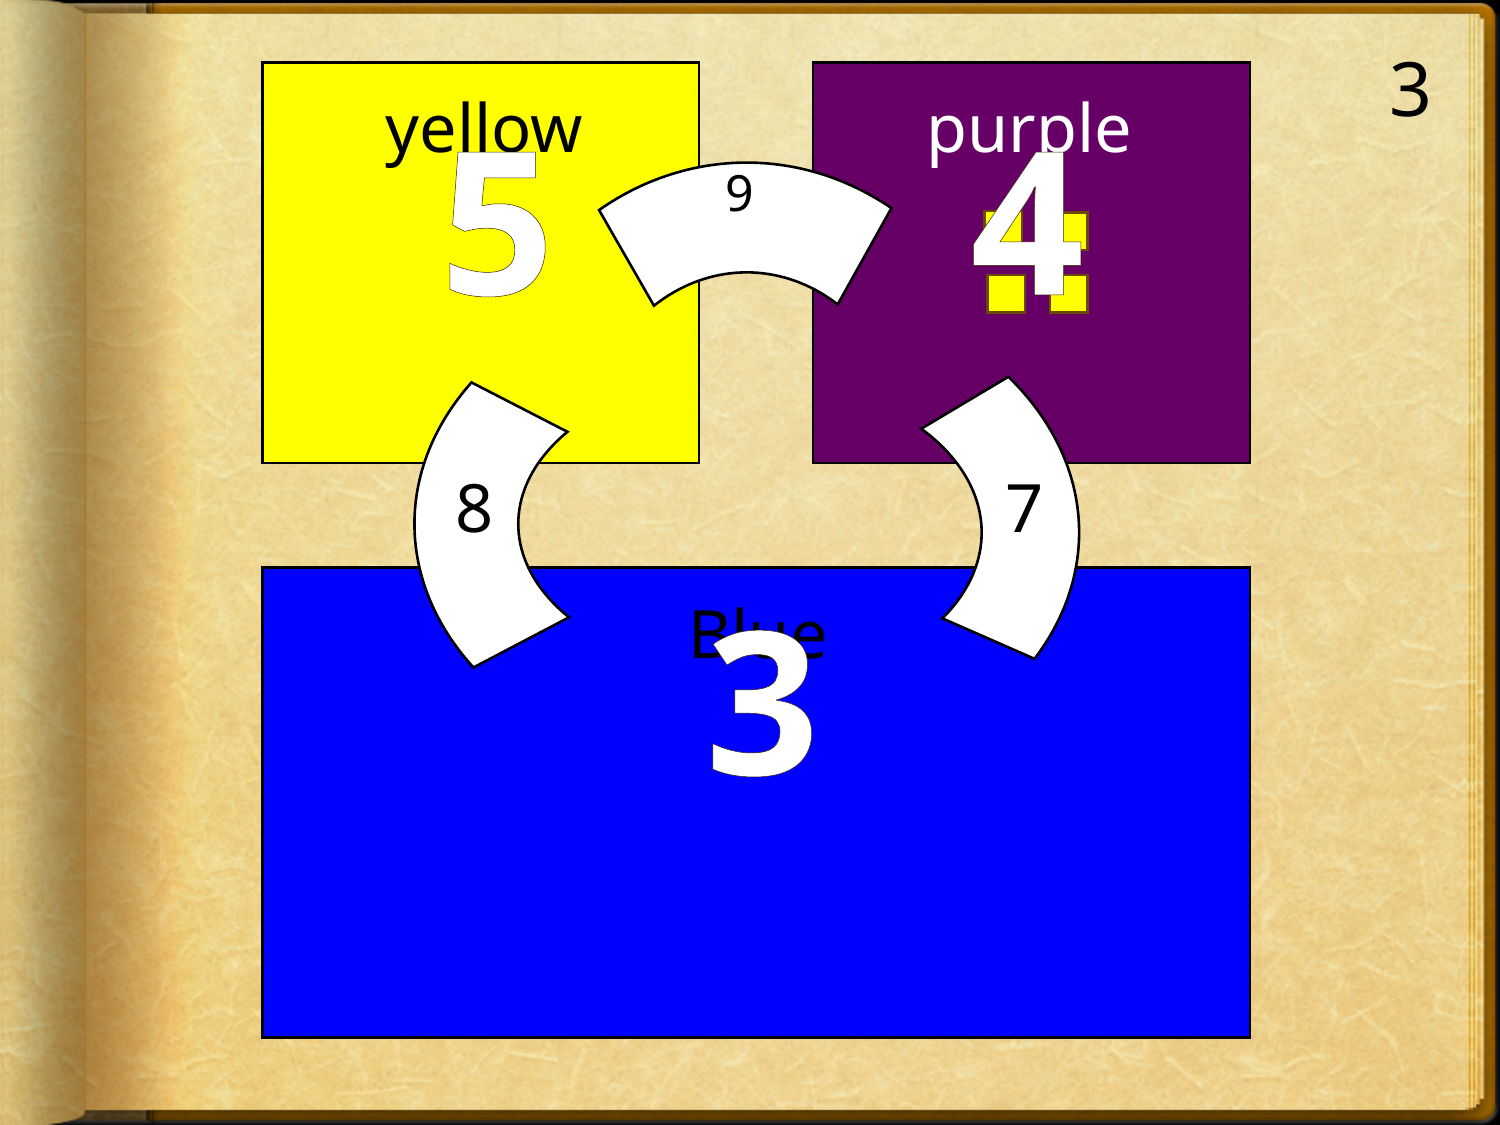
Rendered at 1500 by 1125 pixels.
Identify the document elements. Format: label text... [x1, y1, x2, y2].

text_box 3 [1374, 34, 1488, 140]
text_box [261, 61, 1251, 1039]
picture [0, 0, 1500, 1125]
